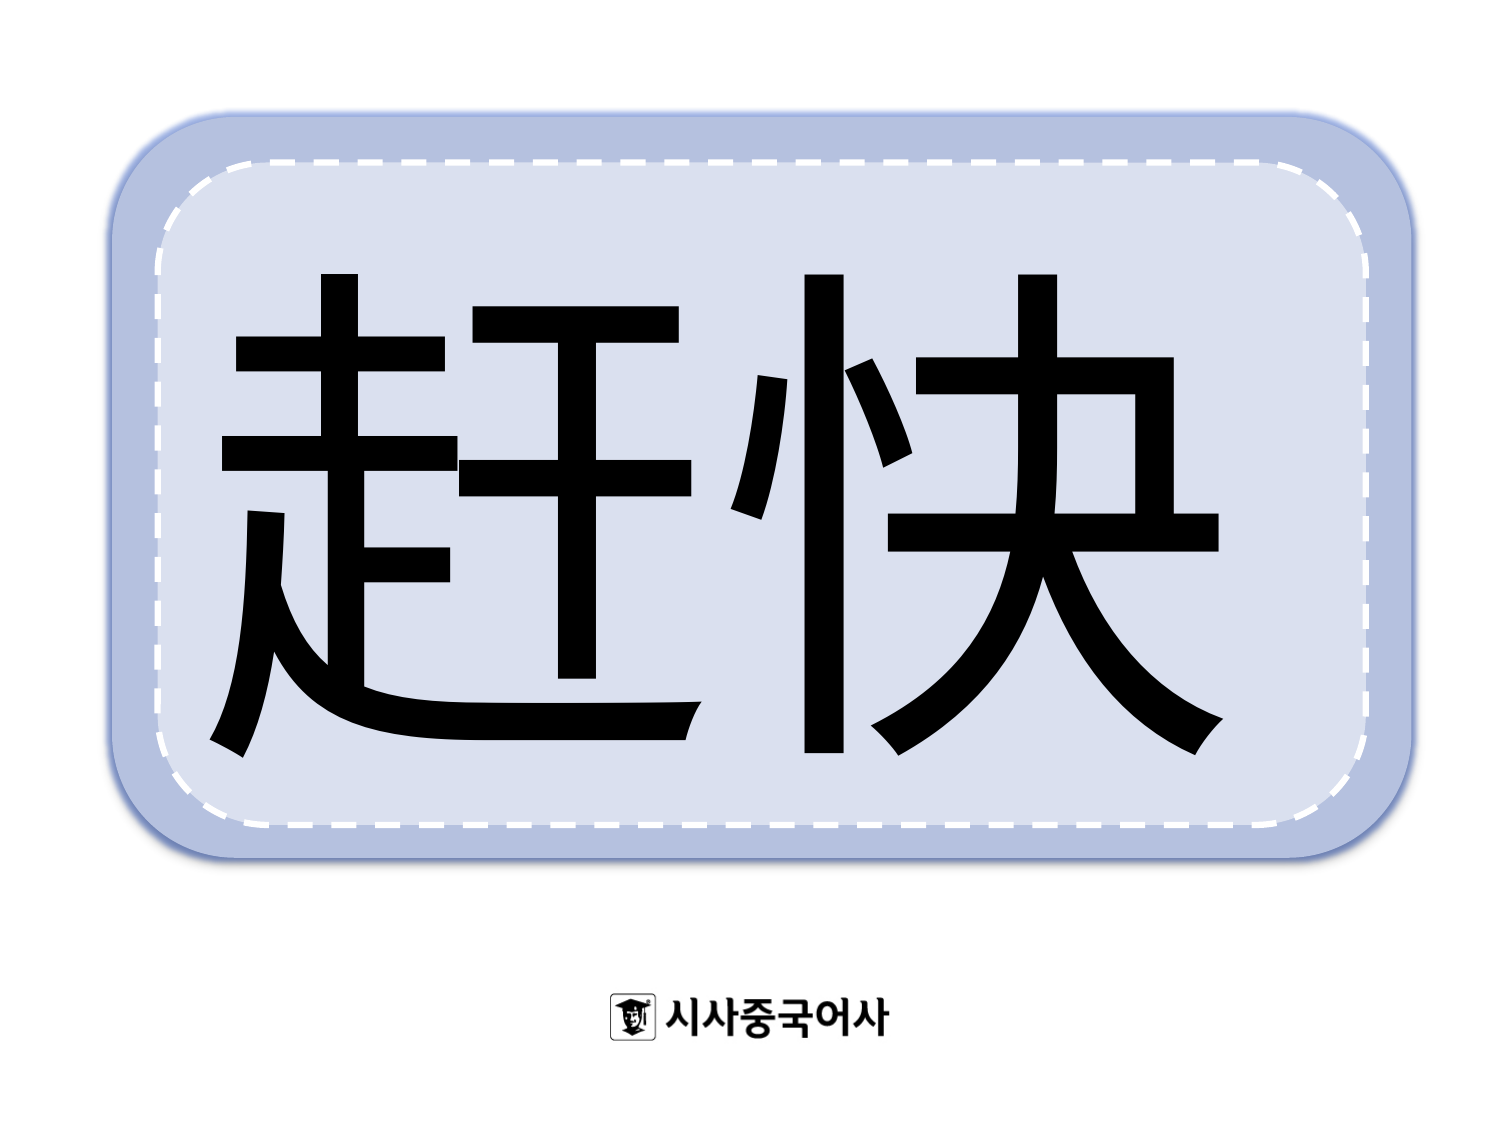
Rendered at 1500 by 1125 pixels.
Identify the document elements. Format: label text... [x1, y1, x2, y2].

picture [602, 987, 898, 1047]
text_box [162, 160, 1371, 824]
text_box 赶快 [171, 172, 1380, 836]
